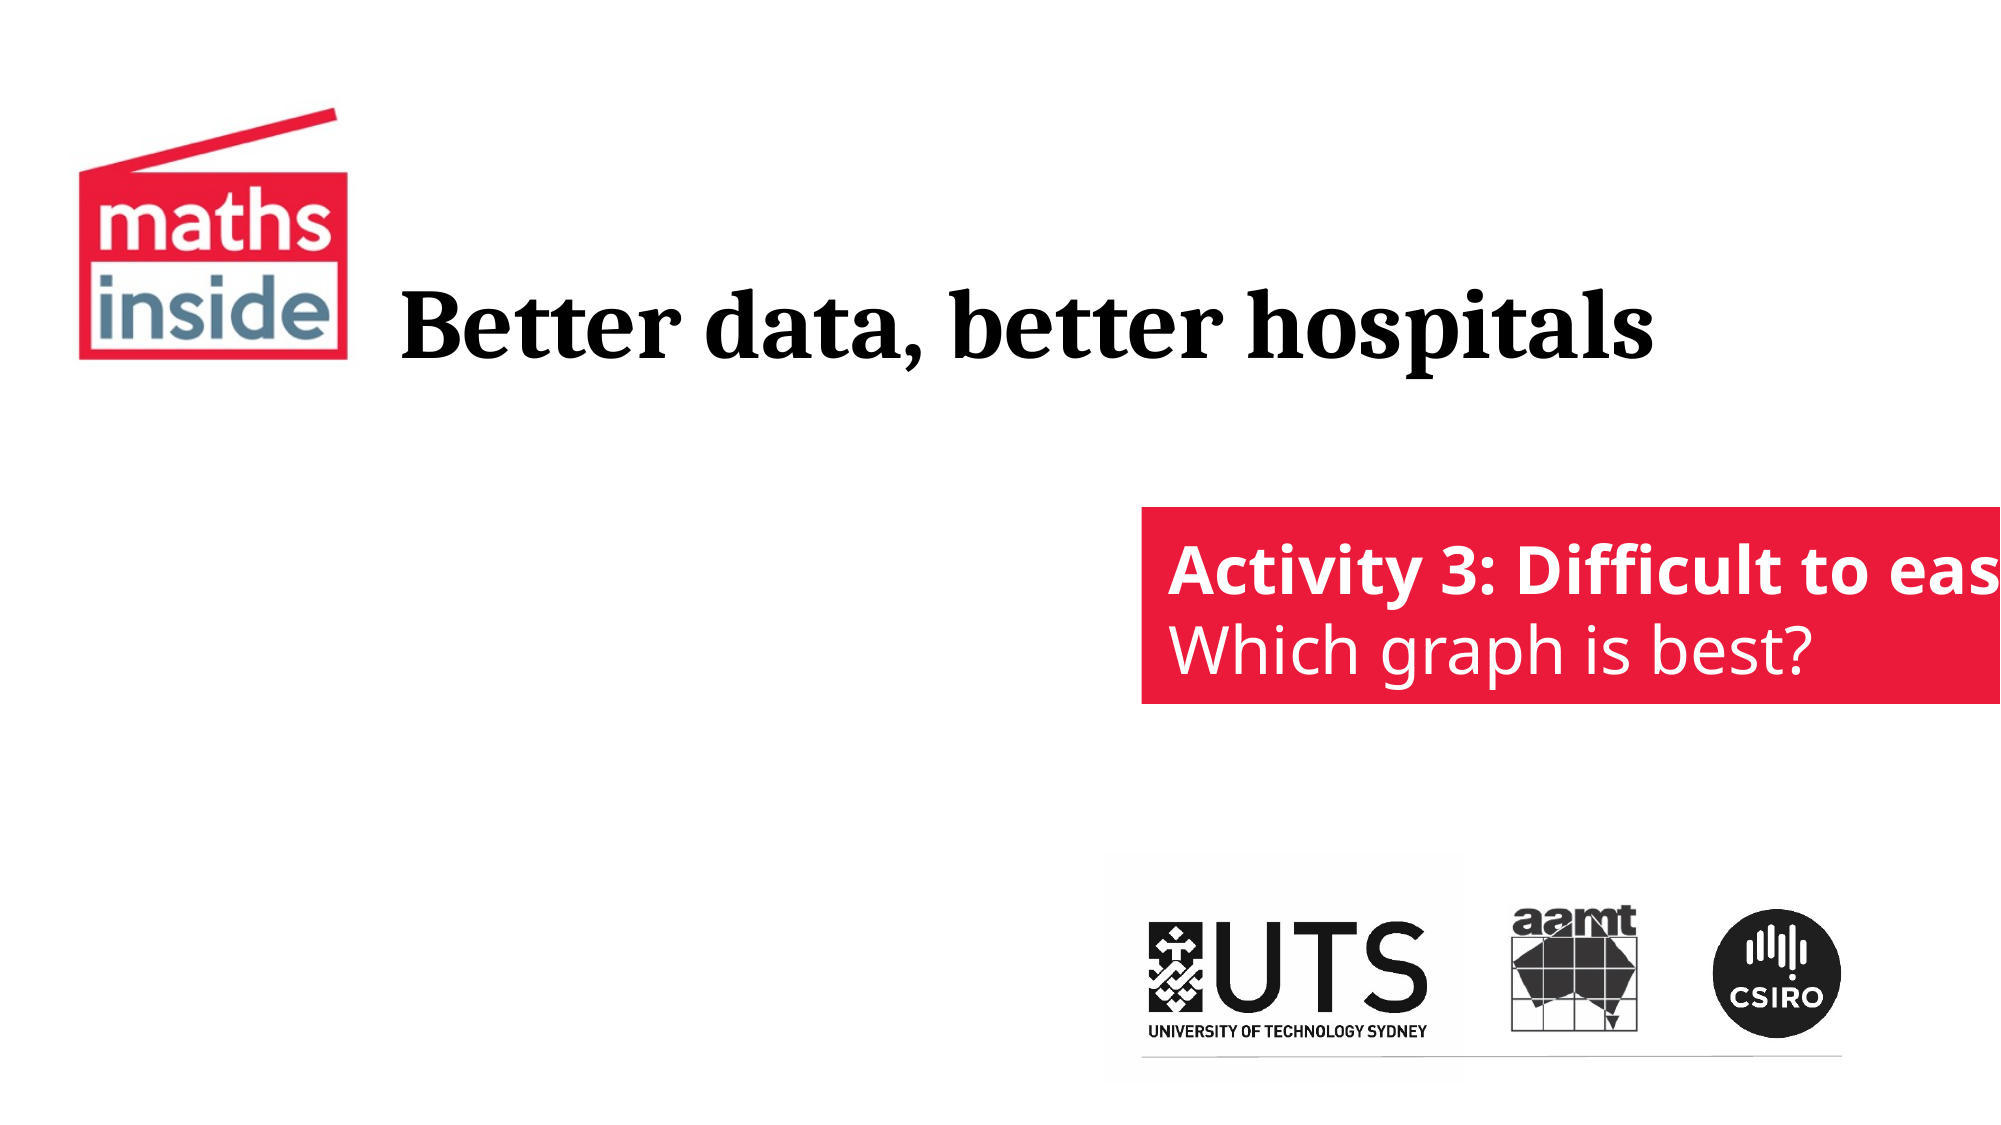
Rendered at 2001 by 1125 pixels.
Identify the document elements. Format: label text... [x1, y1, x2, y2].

text_box Activity 3: Difficult to easy Which graph is best? [1162, 521, 2000, 769]
picture [1101, 852, 1465, 1083]
picture [70, 99, 357, 369]
text_box Better data, better hospitals [393, 252, 1890, 500]
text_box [1141, 888, 1861, 1058]
text_box [1141, 506, 2000, 705]
